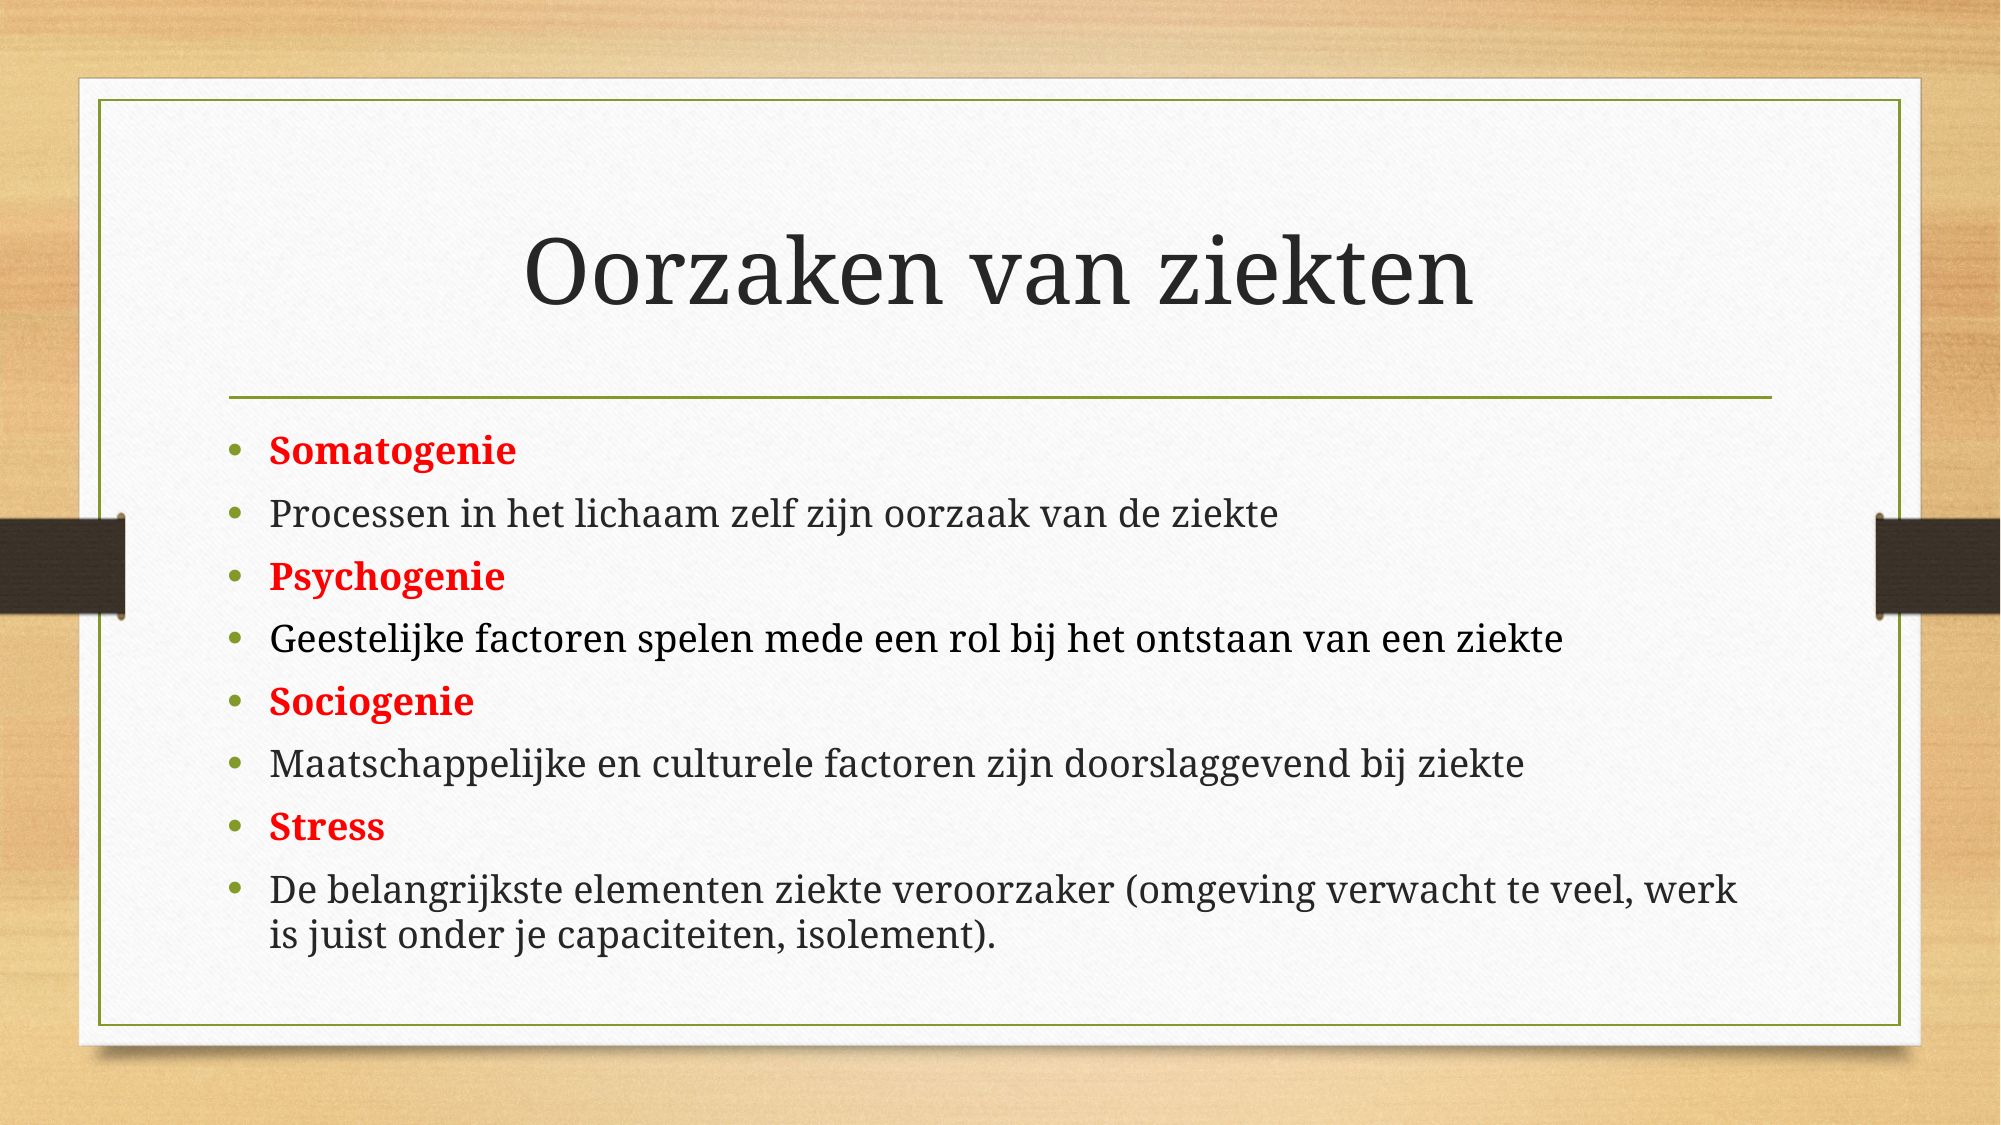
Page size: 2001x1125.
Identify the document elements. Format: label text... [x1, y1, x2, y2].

title Oorzaken van ziekten [212, 161, 1788, 375]
list Somatogenie Processen in het lichaam zelf zijn oorzaak van de ziekte Psychogenie Geestelijke factoren spelen mede een rol bij het ontstaan van een ziekte Sociogenie Maatschappelijke en culturele factoren zijn doorslaggevend bij ziekte Stress De belangrijkste elementen ziekte veroorzaker (omgeving verwacht te veel, werk is juist onder je capaciteiten, isolement). [212, 419, 1788, 964]
picture [0, 0, 2001, 1125]
